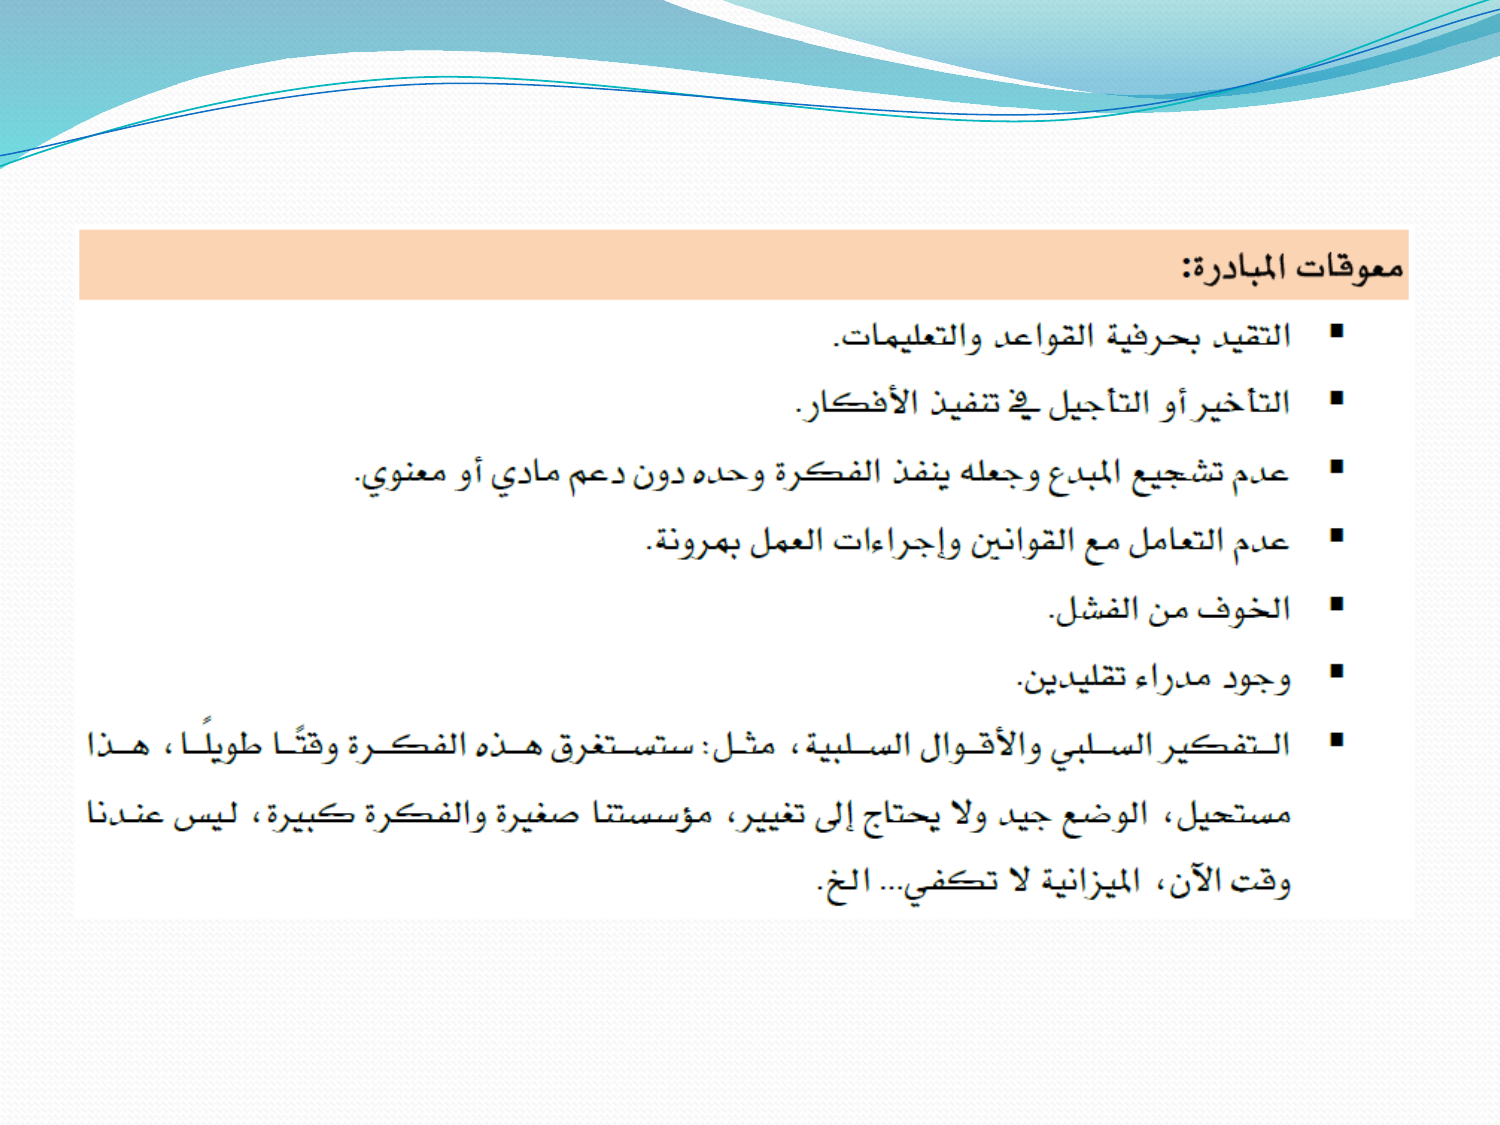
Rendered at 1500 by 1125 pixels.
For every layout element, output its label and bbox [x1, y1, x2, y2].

picture [74, 224, 1415, 919]
